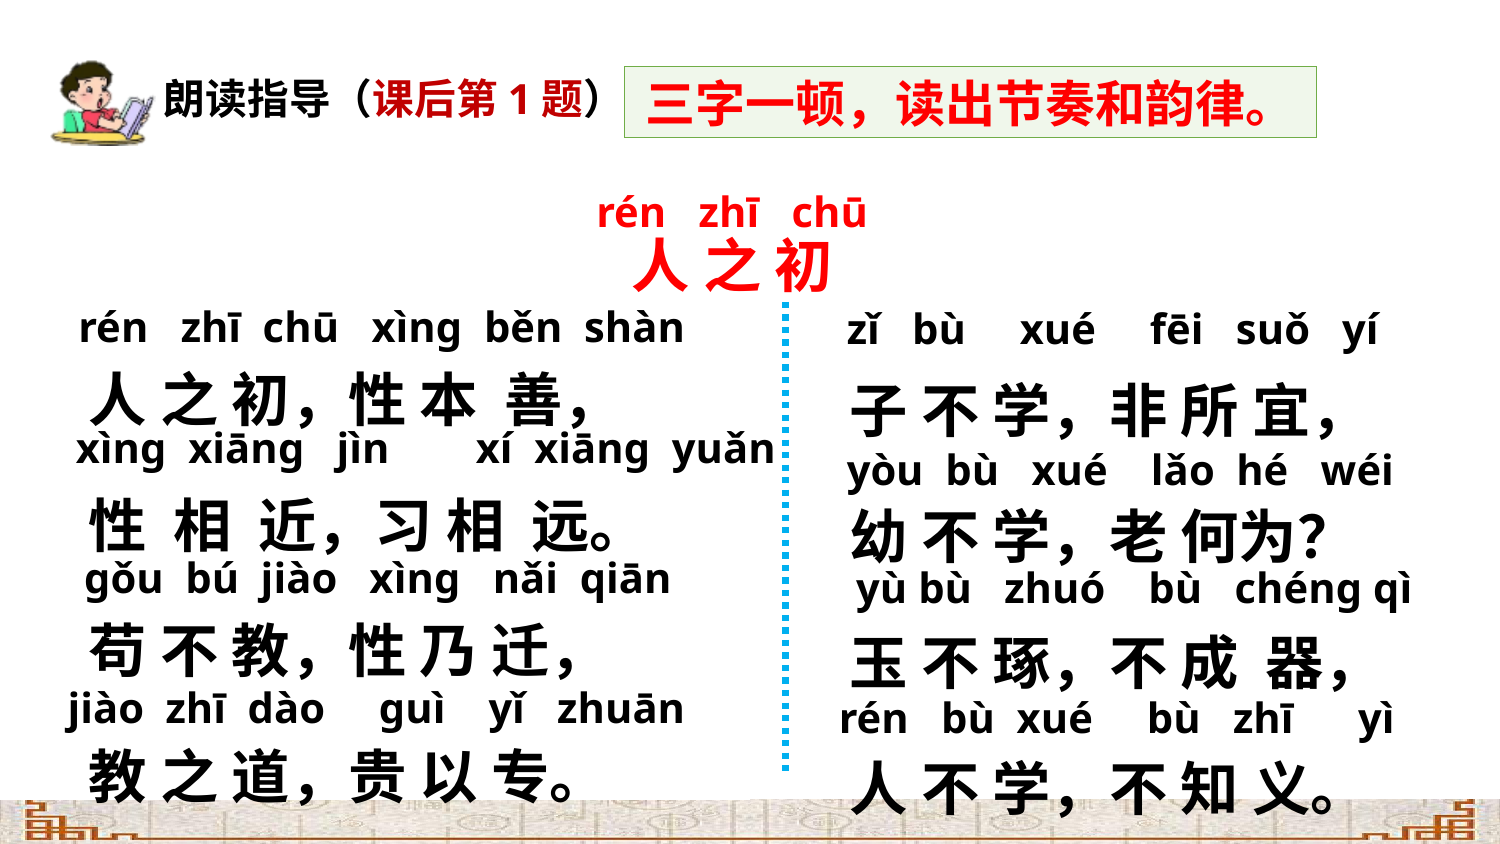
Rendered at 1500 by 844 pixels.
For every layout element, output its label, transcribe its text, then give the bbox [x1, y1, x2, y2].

picture [0, 800, 1500, 844]
text_box 三字一顿，读出节奏和韵律。 [624, 66, 1317, 138]
picture [50, 59, 156, 146]
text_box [53, 153, 1500, 836]
text_box 朗读指导（课后第1题） [156, 67, 624, 129]
